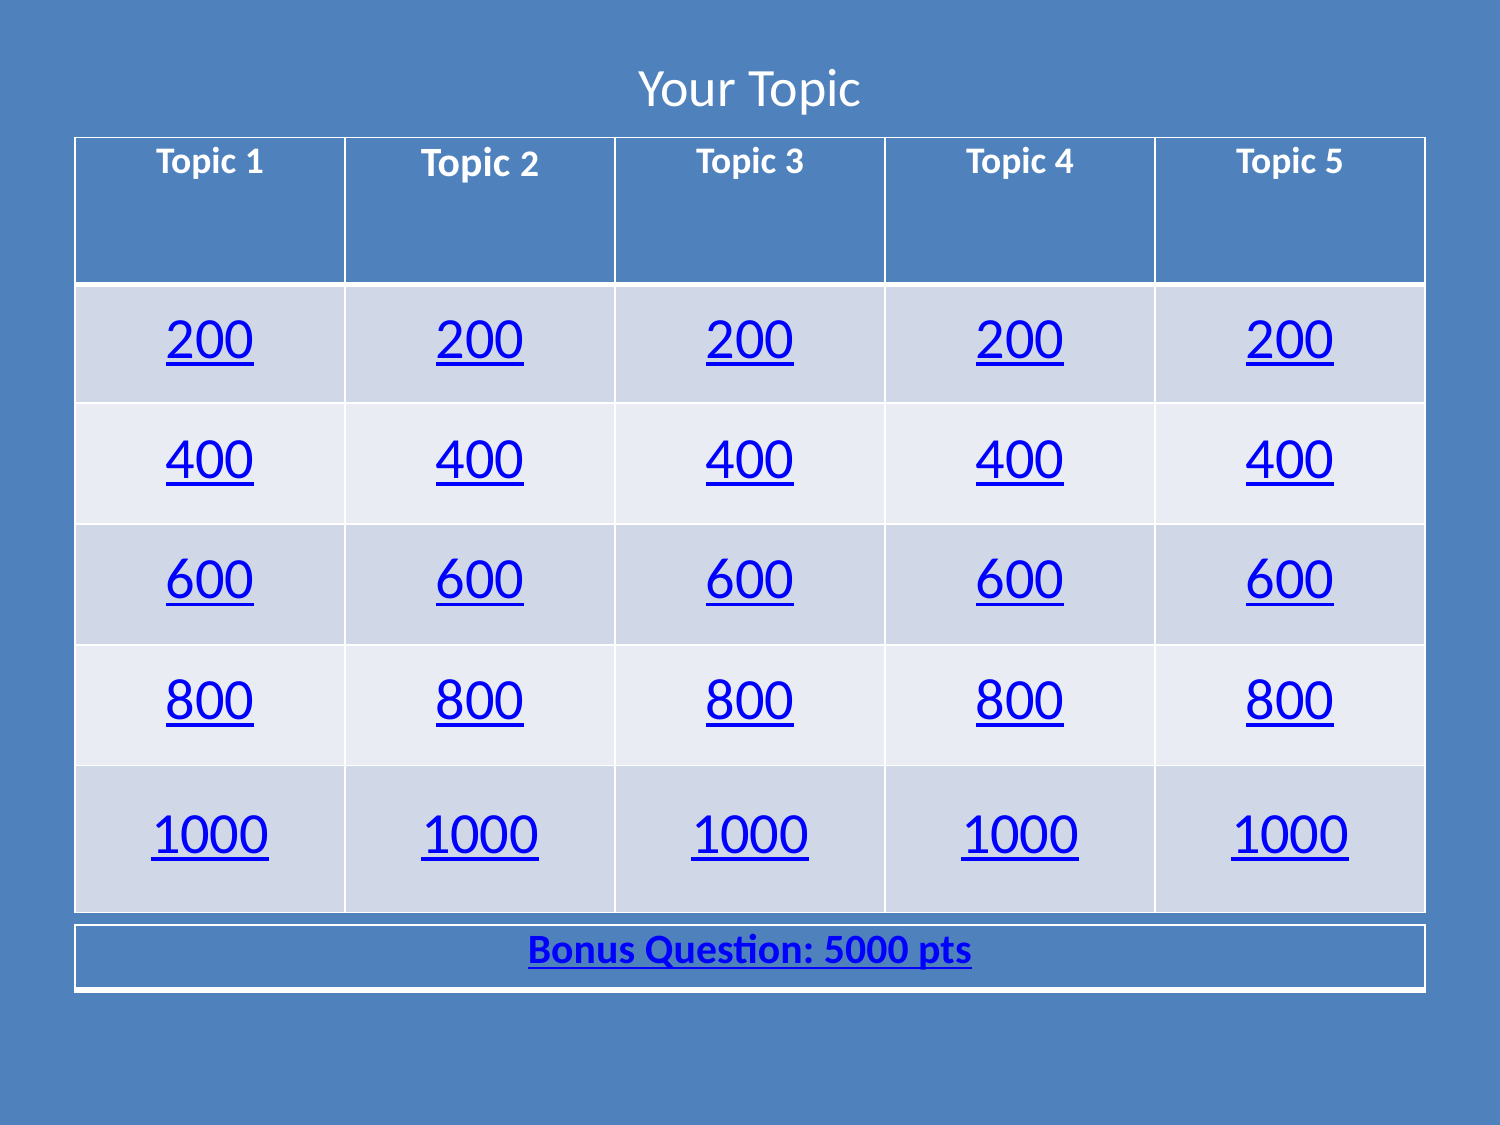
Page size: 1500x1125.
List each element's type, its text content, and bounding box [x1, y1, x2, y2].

table_cell 600 [886, 525, 1154, 644]
table_cell 1000 [616, 766, 884, 912]
table_cell 800 [346, 646, 614, 765]
table_cell 400 [1156, 404, 1424, 523]
table_cell 600 [346, 525, 614, 644]
table_header Topic 5 [1156, 138, 1424, 282]
table_cell 400 [346, 404, 614, 523]
table_cell 1000 [1156, 766, 1424, 912]
table_header Topic 4 [886, 138, 1154, 282]
table_cell 800 [1156, 646, 1424, 765]
table_cell 400 [886, 404, 1154, 523]
table_header Topic 3 [616, 138, 884, 282]
table_cell 800 [616, 646, 884, 765]
table_cell 400 [616, 404, 884, 523]
title Your Topic [75, 45, 1425, 125]
table_cell 1000 [346, 766, 614, 912]
table_cell 1000 [76, 766, 344, 912]
table_cell 600 [1156, 525, 1424, 644]
table_cell 200 [346, 287, 614, 402]
table_cell 1000 [886, 766, 1154, 912]
table_header Topic 2 [346, 138, 614, 282]
table_header Topic 1 [76, 138, 344, 282]
table_cell 200 [616, 287, 884, 402]
table_cell 800 [886, 646, 1154, 765]
table_header Bonus Question: 5000 pts [76, 926, 1424, 987]
table_cell 600 [616, 525, 884, 644]
table_cell 400 [76, 404, 344, 523]
table_cell 200 [1156, 287, 1424, 402]
table_cell 800 [76, 646, 344, 765]
table_cell 200 [886, 287, 1154, 402]
table_cell 600 [76, 525, 344, 644]
table_cell 200 [76, 287, 344, 402]
